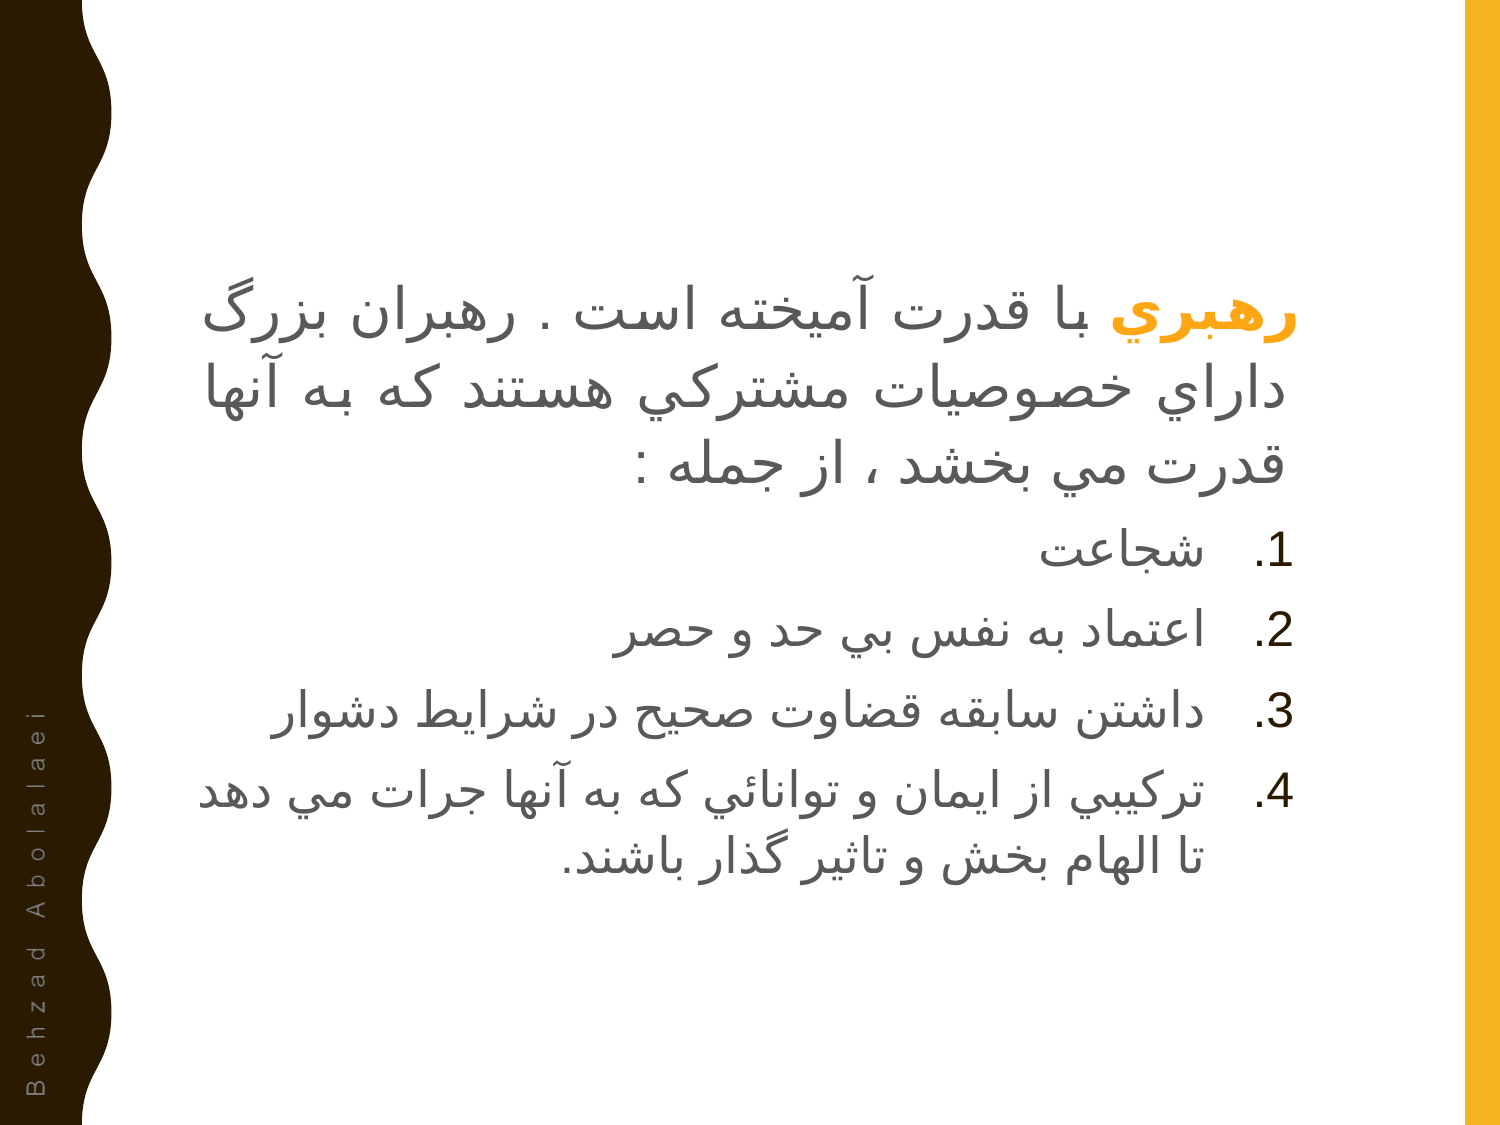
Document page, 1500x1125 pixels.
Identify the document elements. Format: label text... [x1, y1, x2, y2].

list رهبري با قدرت آميخته است . رهبران بزرگ داراي خصوصيات مشتركي هستند كه به آنها قدرت مي بخشد ، از جمله : شجاعت اعتماد به نفس بي حد و حصر داشتن سابقه قضاوت صحيح در شرايط دشوار تركيبي از ايمان و توانائي كه به آنها جرات مي دهد تا الهام بخش و تاثير گذار باشند. [183, 113, 1403, 1035]
picture [6, 673, 65, 1125]
